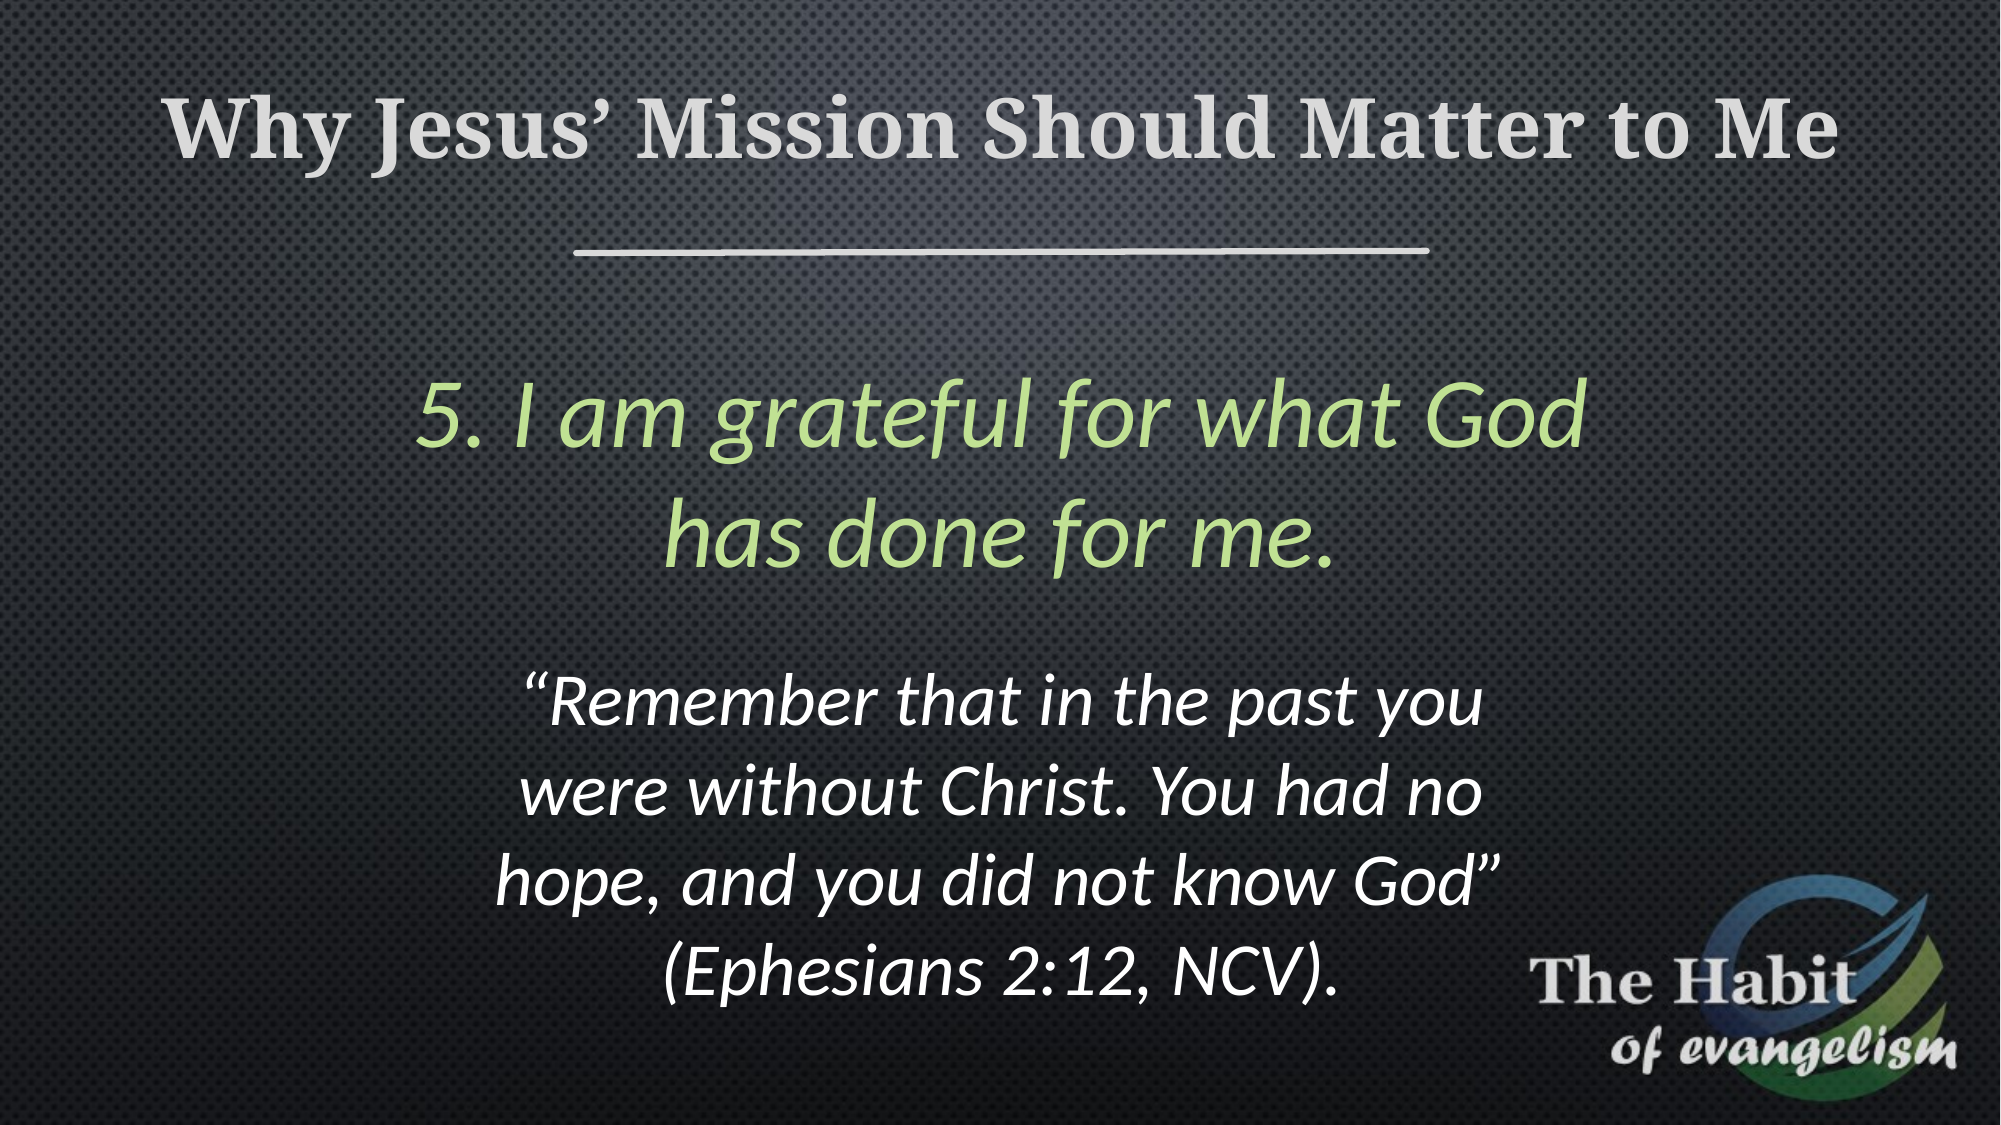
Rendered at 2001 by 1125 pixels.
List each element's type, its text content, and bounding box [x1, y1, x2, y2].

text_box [575, 250, 1427, 254]
picture [0, 0, 2001, 1125]
text_box Why Jesus’ Mission Should Matter to Me [23, 67, 1980, 183]
text_box “Remember that in the past you were without Christ. You had no hope, and you did not know God” (Ephesians 2:12, NCV). [463, 643, 1540, 1019]
text_box 5. I am grateful for what God has done for me. [332, 340, 1670, 595]
